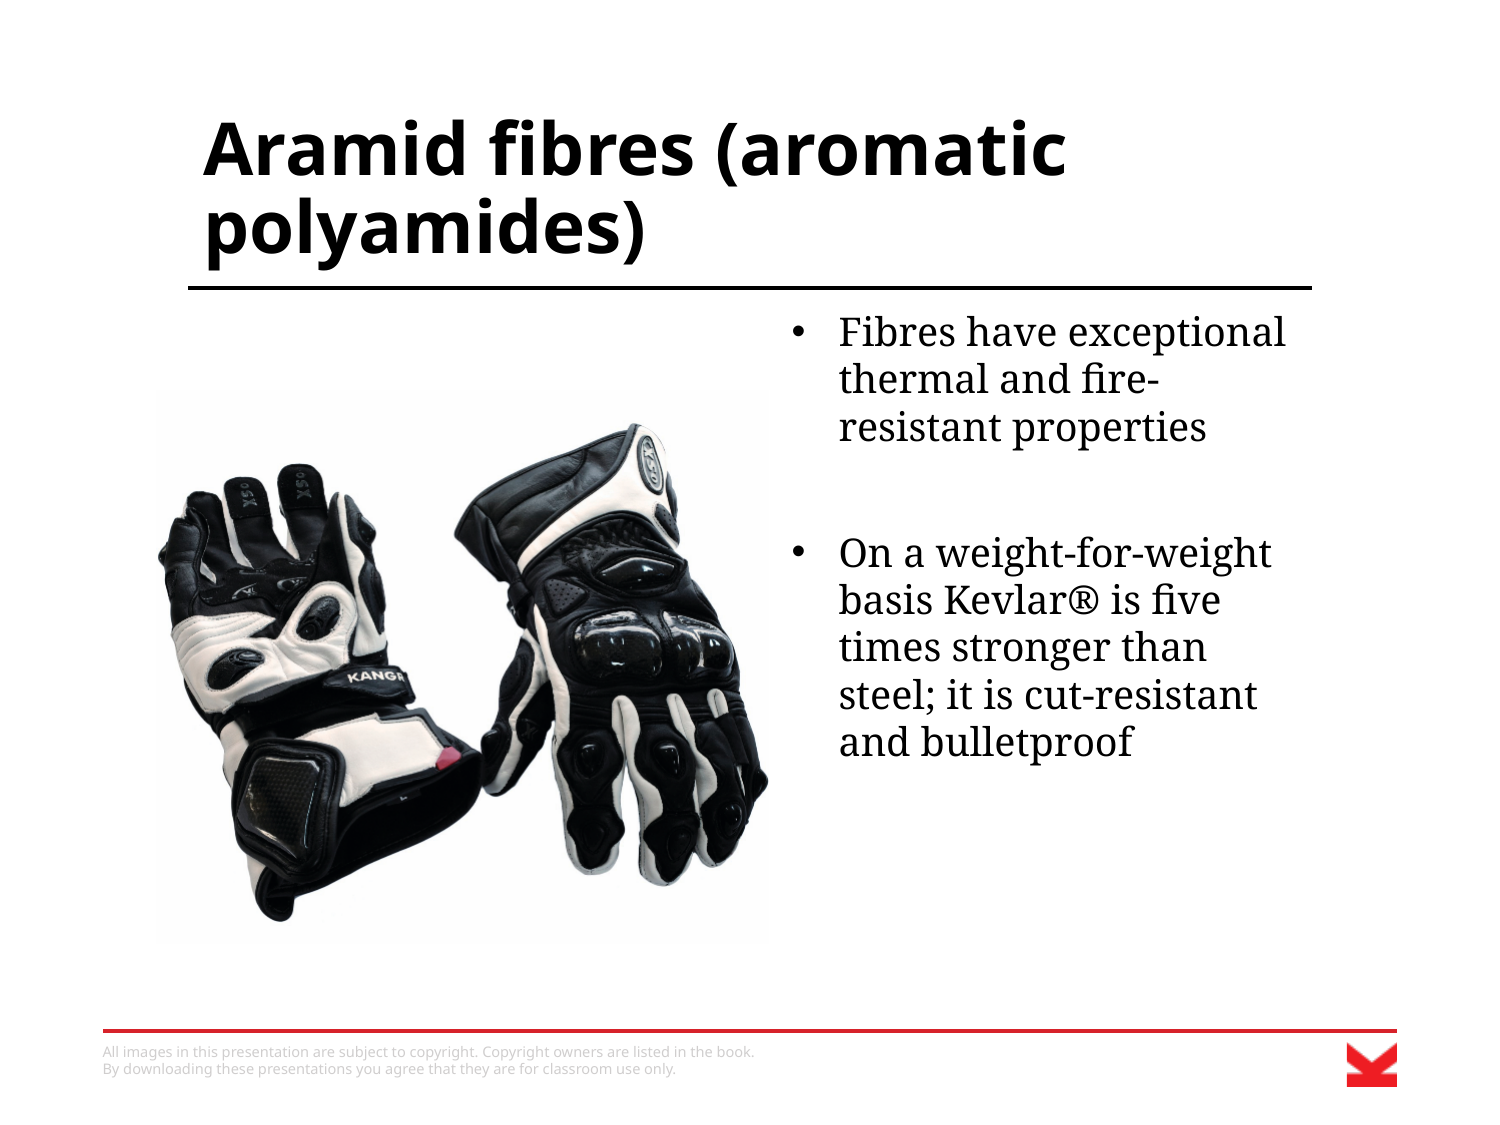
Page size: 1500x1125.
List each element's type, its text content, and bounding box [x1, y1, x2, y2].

picture [156, 390, 769, 944]
text_box All images in this presentation are subject to copyright. Copyright owners are listed in the book. By downloading these presentations you agree that they are for classroom use only. [87, 1035, 838, 1086]
title Aramid fibres (aromatic polyamides) [188, 59, 1312, 278]
list Fibres have exceptional thermal and fire-resistant properties On a weight-for-weight basis Kevlar® is five times stronger than steel; it is cut-resistant and bulletproof [776, 299, 1312, 1014]
